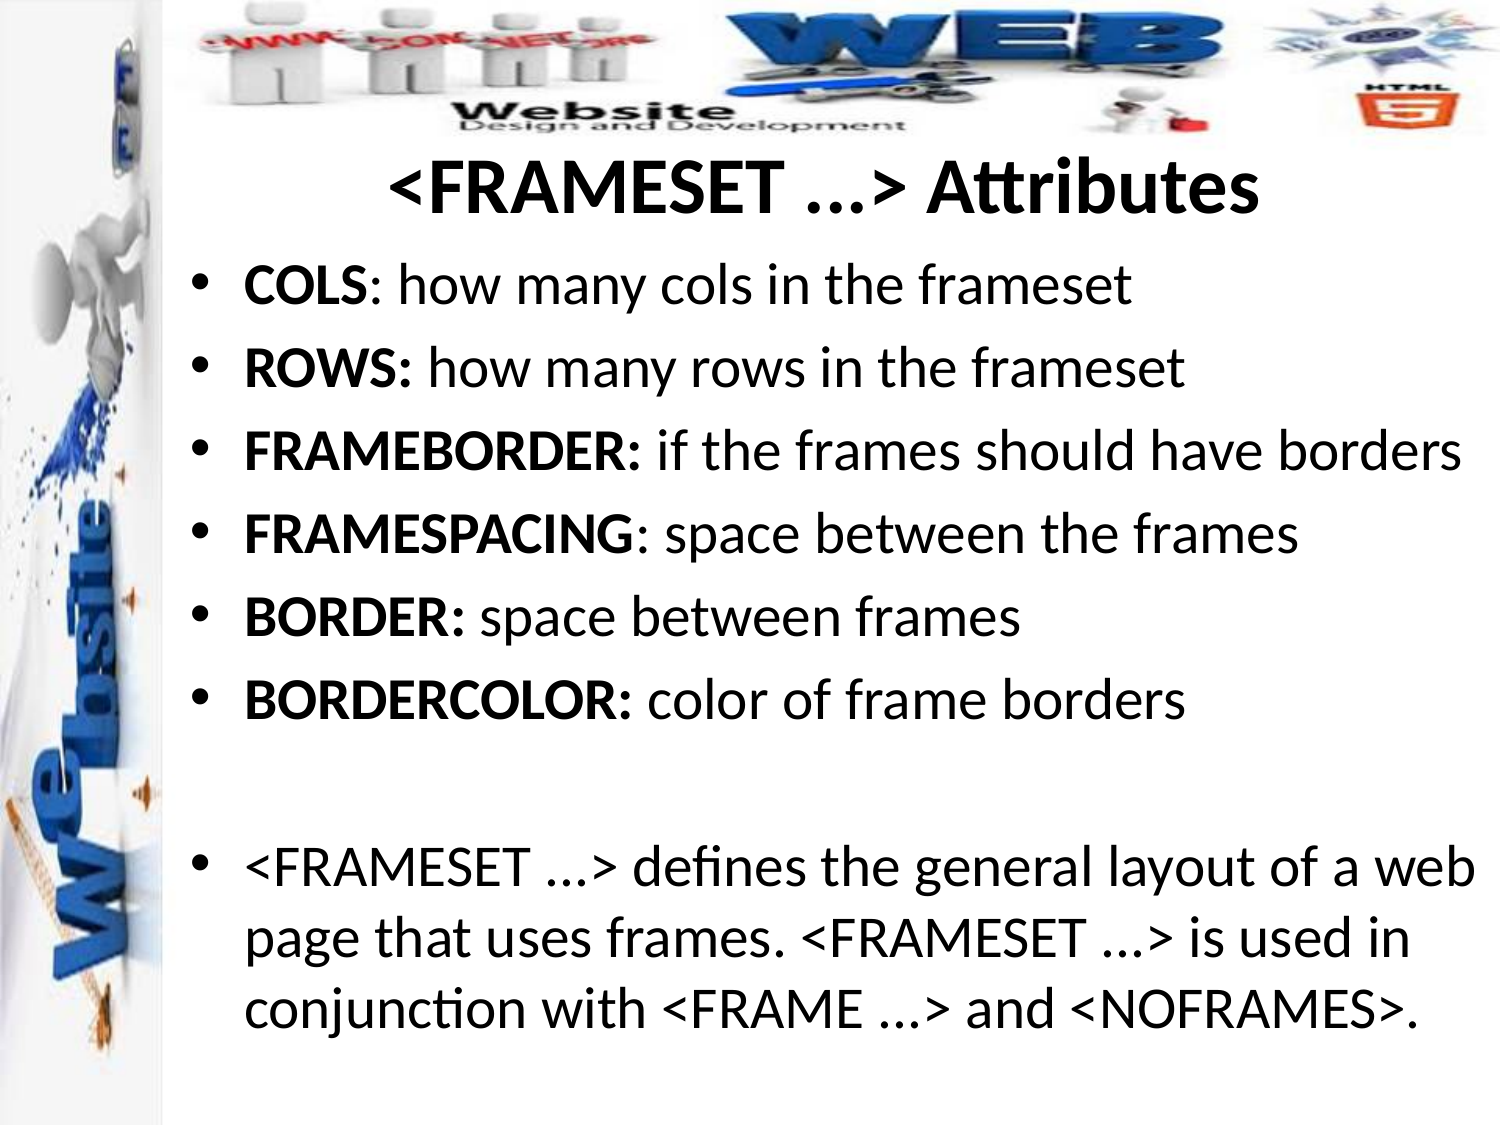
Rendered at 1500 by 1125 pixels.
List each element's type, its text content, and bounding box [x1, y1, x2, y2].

list COLS: how many cols in the frameset ROWS: how many rows in the frameset FRAMEBORDER: if the frames should have borders FRAMESPACING: space between the frames BORDER: space between frames BORDERCOLOR: color of frame borders <FRAMESET ...> defines the general layout of a web page that uses frames. <FRAMESET ...> is used in conjunction with <FRAME ...> and <NOFRAMES>. [174, 237, 1500, 1125]
title <FRAMESET ...> Attributes [150, 125, 1500, 238]
picture [0, 0, 1500, 1125]
